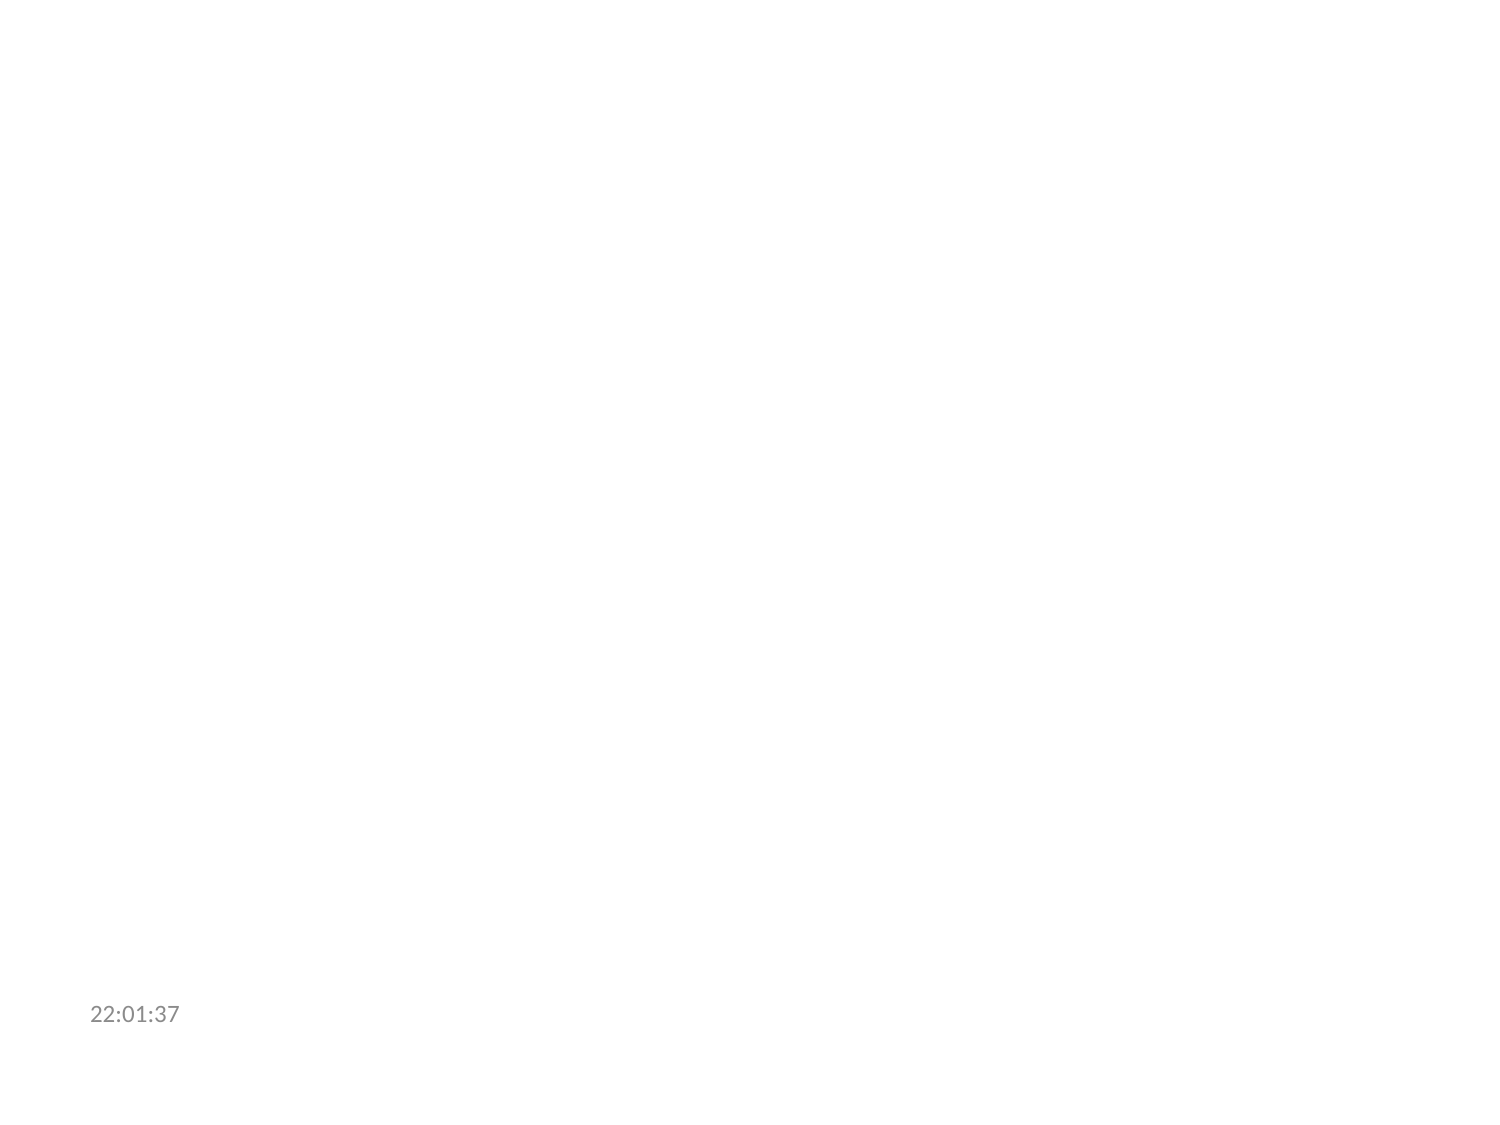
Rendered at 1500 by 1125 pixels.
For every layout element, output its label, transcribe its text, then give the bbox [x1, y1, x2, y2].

text_box 15:35:09 [75, 982, 425, 1043]
